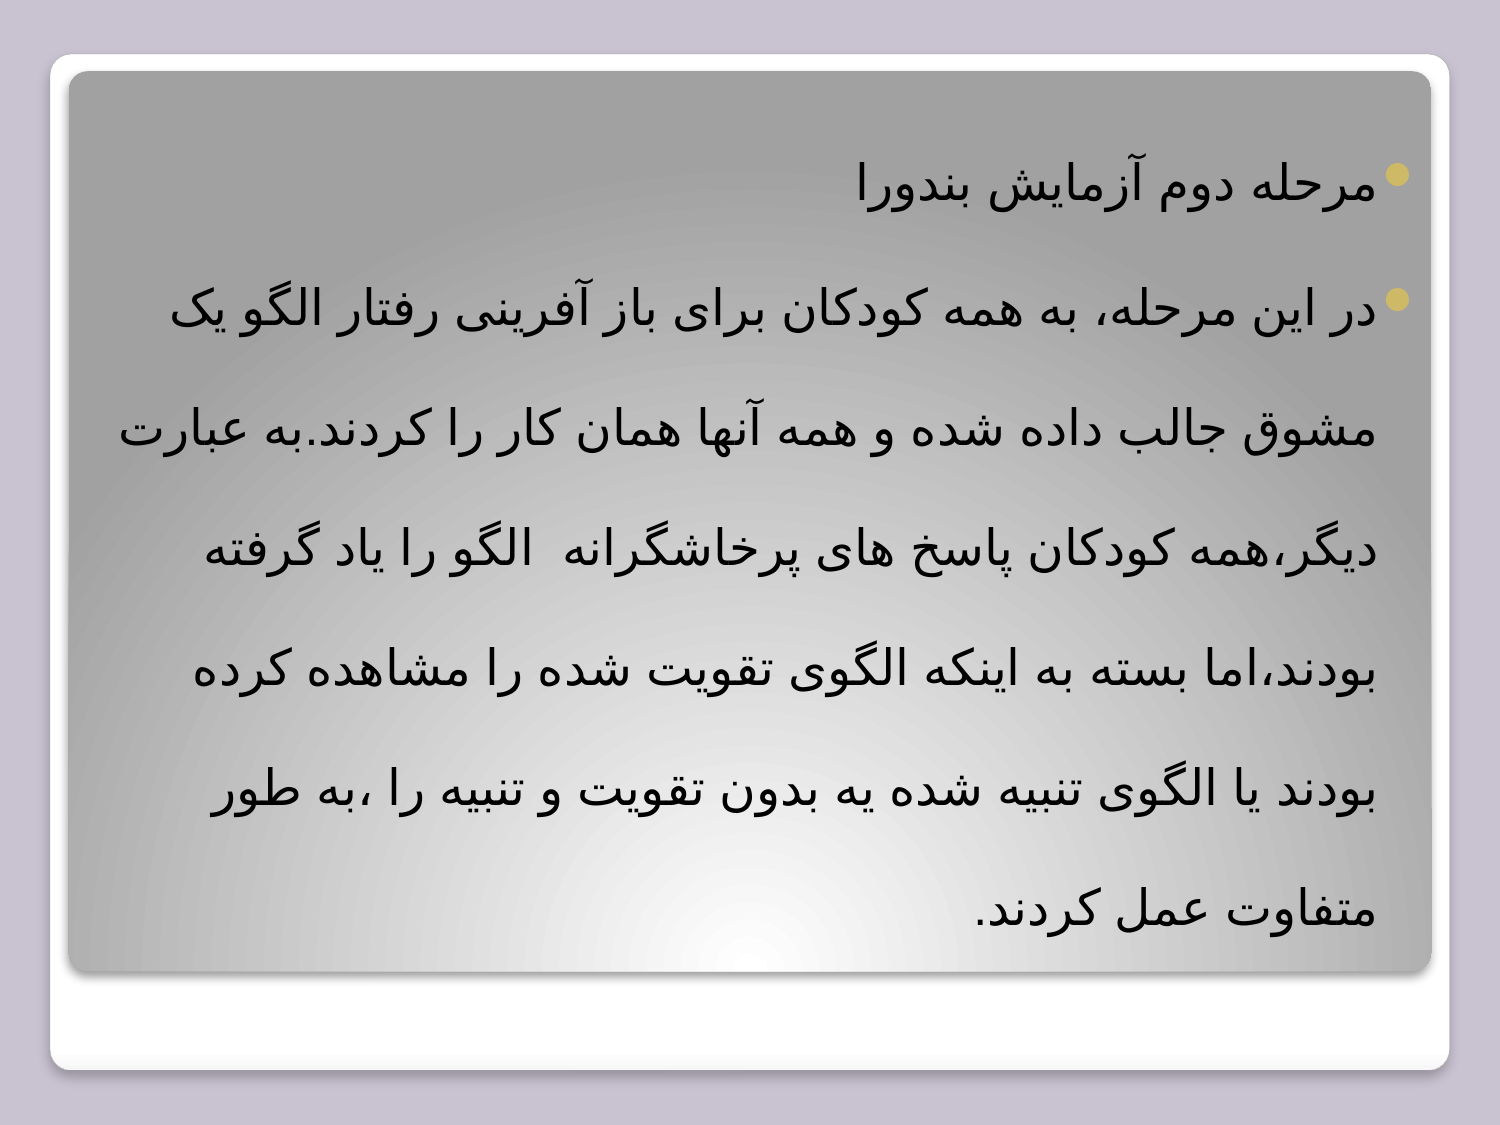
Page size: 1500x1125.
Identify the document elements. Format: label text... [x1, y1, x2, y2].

list مرحله دوم آزمایش بندورا در این مرحله، به همه کودکان برای باز آفرینی رفتار الگو یک مشوق جالب داده شده و همه آنها همان کار را کردند.به عبارت دیگر،همه کودکان پاسخ های پرخاشگرانه الگو را یاد گرفته بودند،اما بسته به اینکه الگوی تقویت شده را مشاهده کرده بودند یا الگوی تنبیه شده یه بدون تقویت و تنبیه را ،به طور متفاوت عمل کردند. [62, 0, 1438, 1125]
